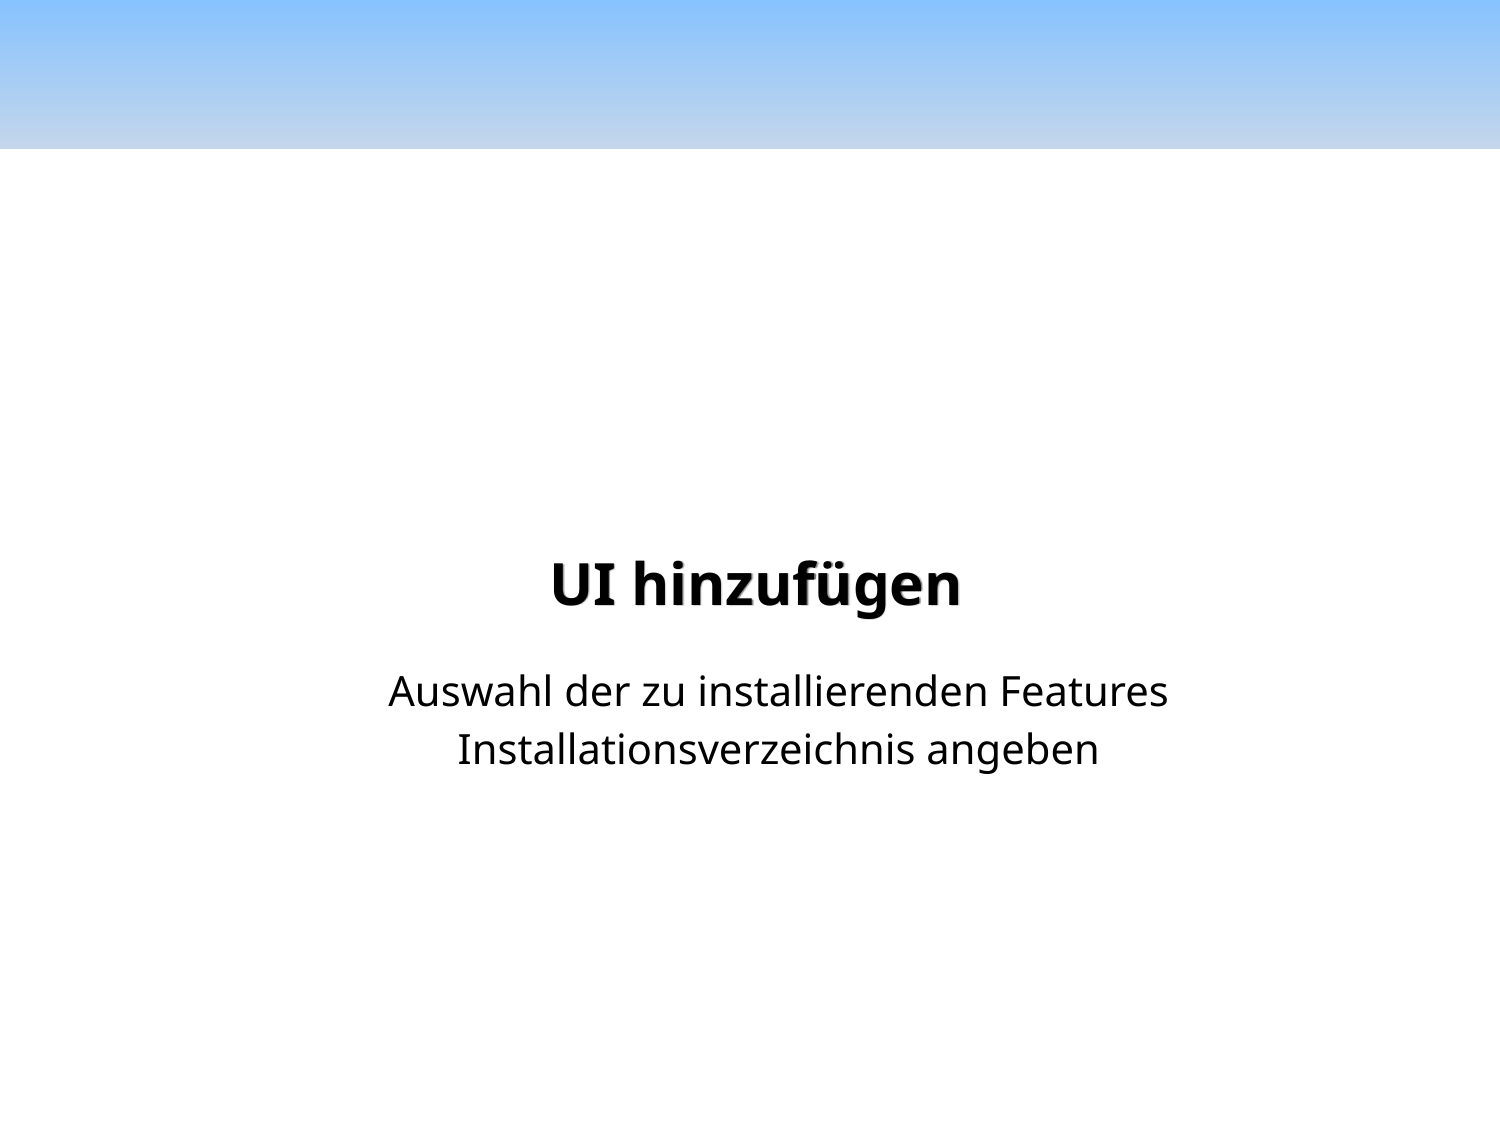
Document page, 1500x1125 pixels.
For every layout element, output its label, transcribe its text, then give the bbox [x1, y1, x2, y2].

subtitle Auswahl der zu installierenden Features Installationsverzeichnis angeben [253, 656, 1305, 904]
title UI hinzufügen [118, 538, 1394, 658]
